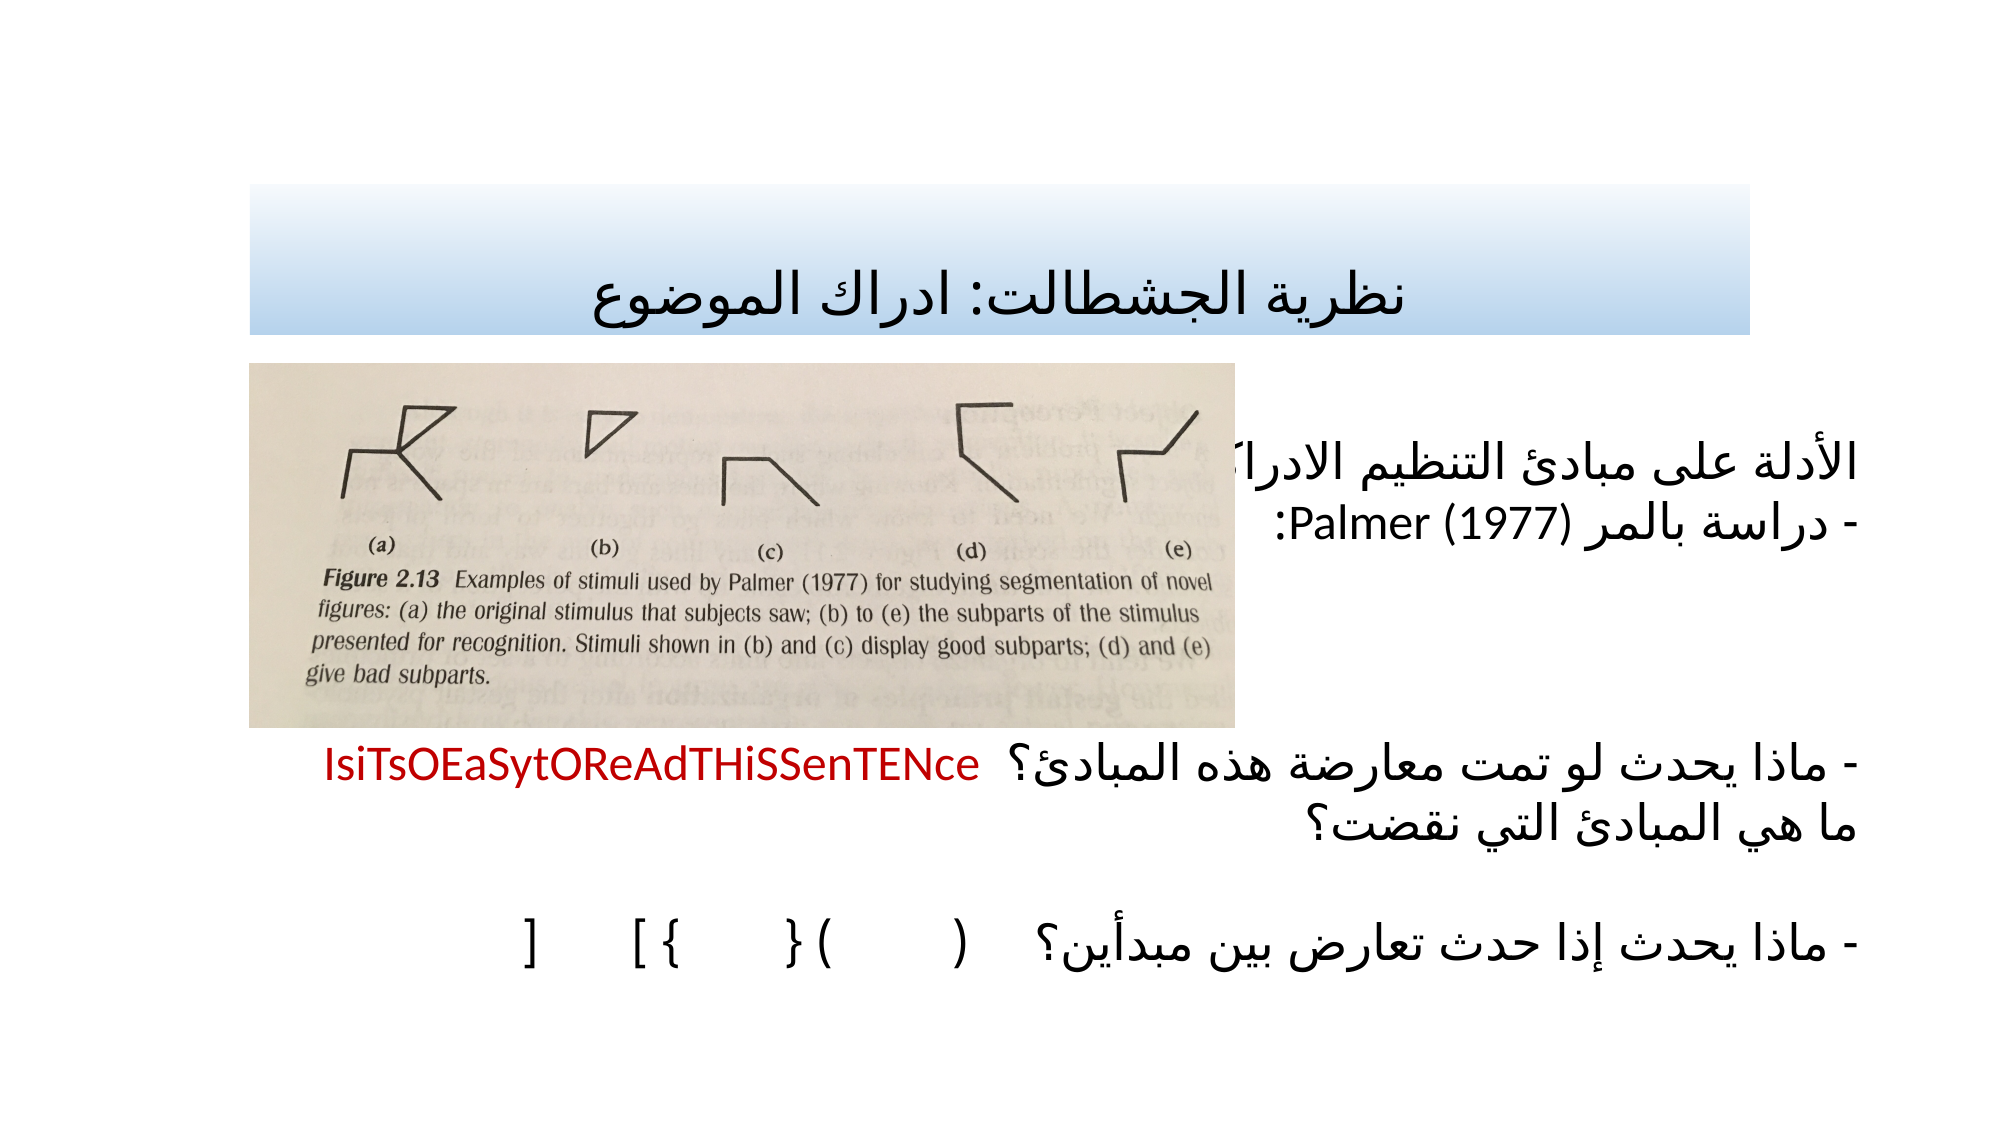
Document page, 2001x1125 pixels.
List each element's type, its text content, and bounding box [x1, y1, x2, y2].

subtitle الأدلة على مبادئ التنظيم الادراكي: - دراسة بالمر Palmer (1977): - ماذا يحدث لو تمت معارضة هذه المبادئ؟ IsiTsOEaSytOReAdTHiSSenTENce ما هي المبادئ التي نقضت؟ - ماذا يحدث إذا حدث تعارض بين مبدأين؟ ( ) { } ] [ [117, 422, 1875, 1076]
title نظرية الجشطالت: ادراك الموضوع [249, 184, 1750, 335]
picture [249, 363, 1235, 728]
